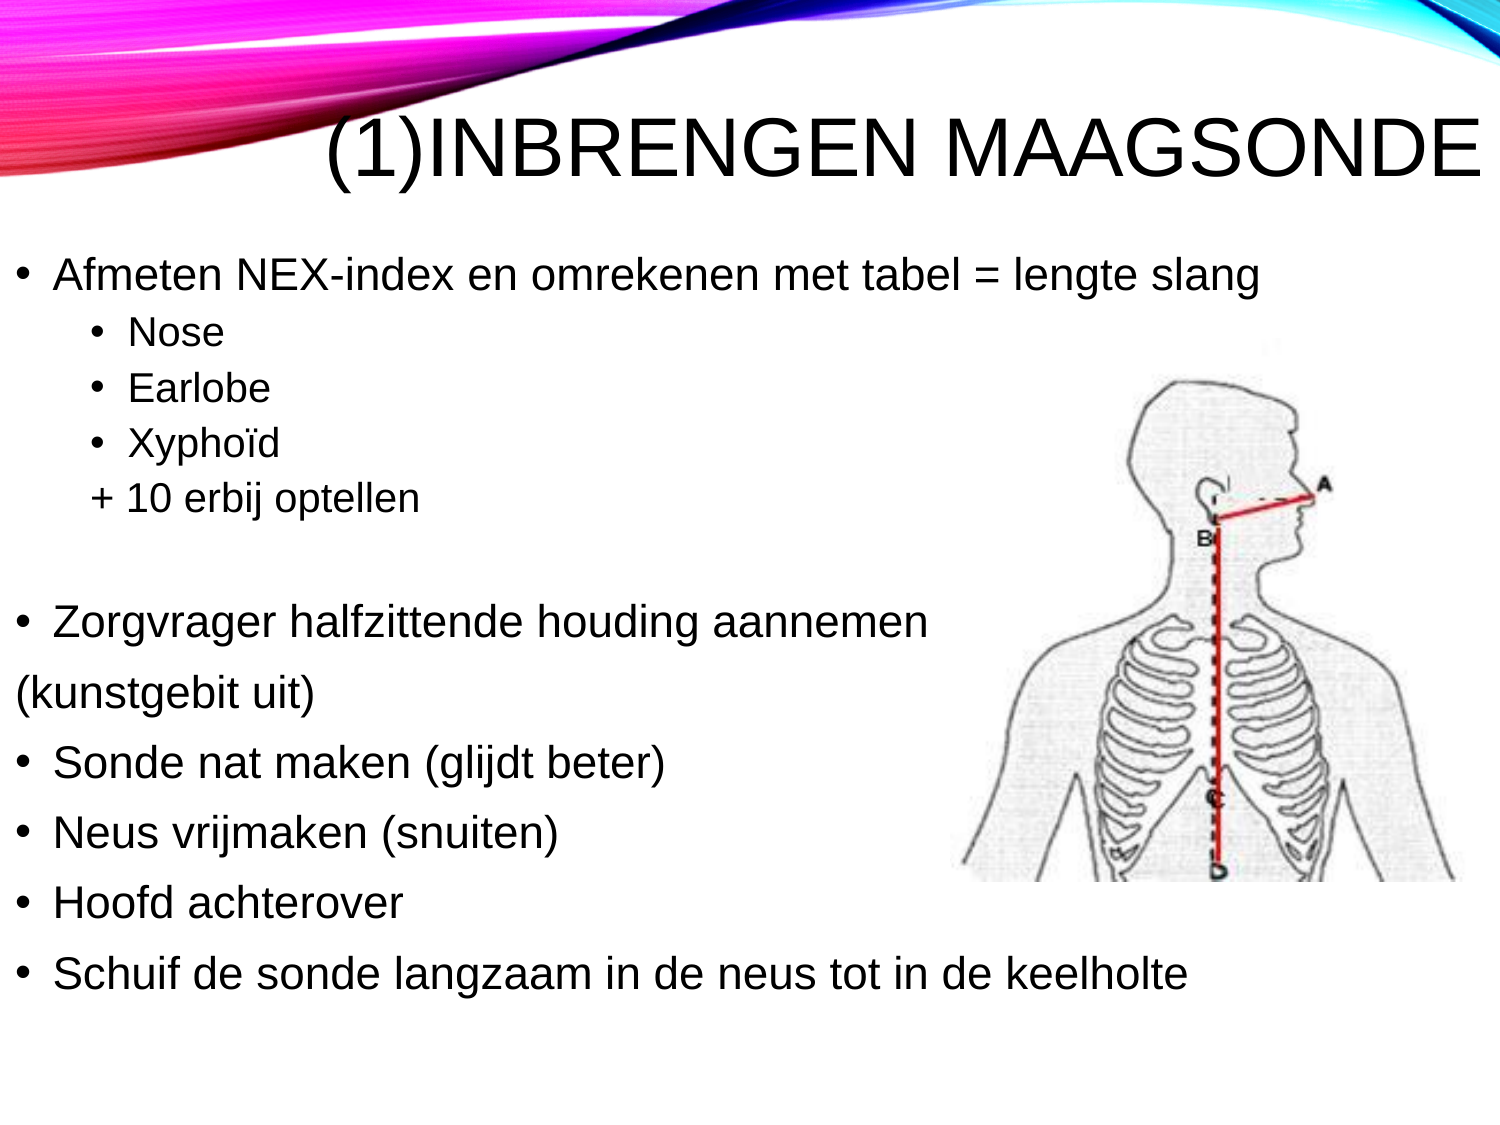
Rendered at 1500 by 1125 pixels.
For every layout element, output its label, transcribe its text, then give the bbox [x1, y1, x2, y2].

picture [950, 337, 1472, 882]
list Afmeten NEX-index en omrekenen met tabel = lengte slang Nose Earlobe Xyphoïd + 10 erbij optellen Zorgvrager halfzittende houding aannemen (kunstgebit uit) Sonde nat maken (glijdt beter) Neus vrijmaken (snuiten) Hoofd achterover Schuif de sonde langzaam in de neus tot in de keelholte [0, 243, 1462, 1059]
title (1)Inbrengen maagsonde [171, 54, 1500, 244]
picture [0, 0, 1500, 178]
